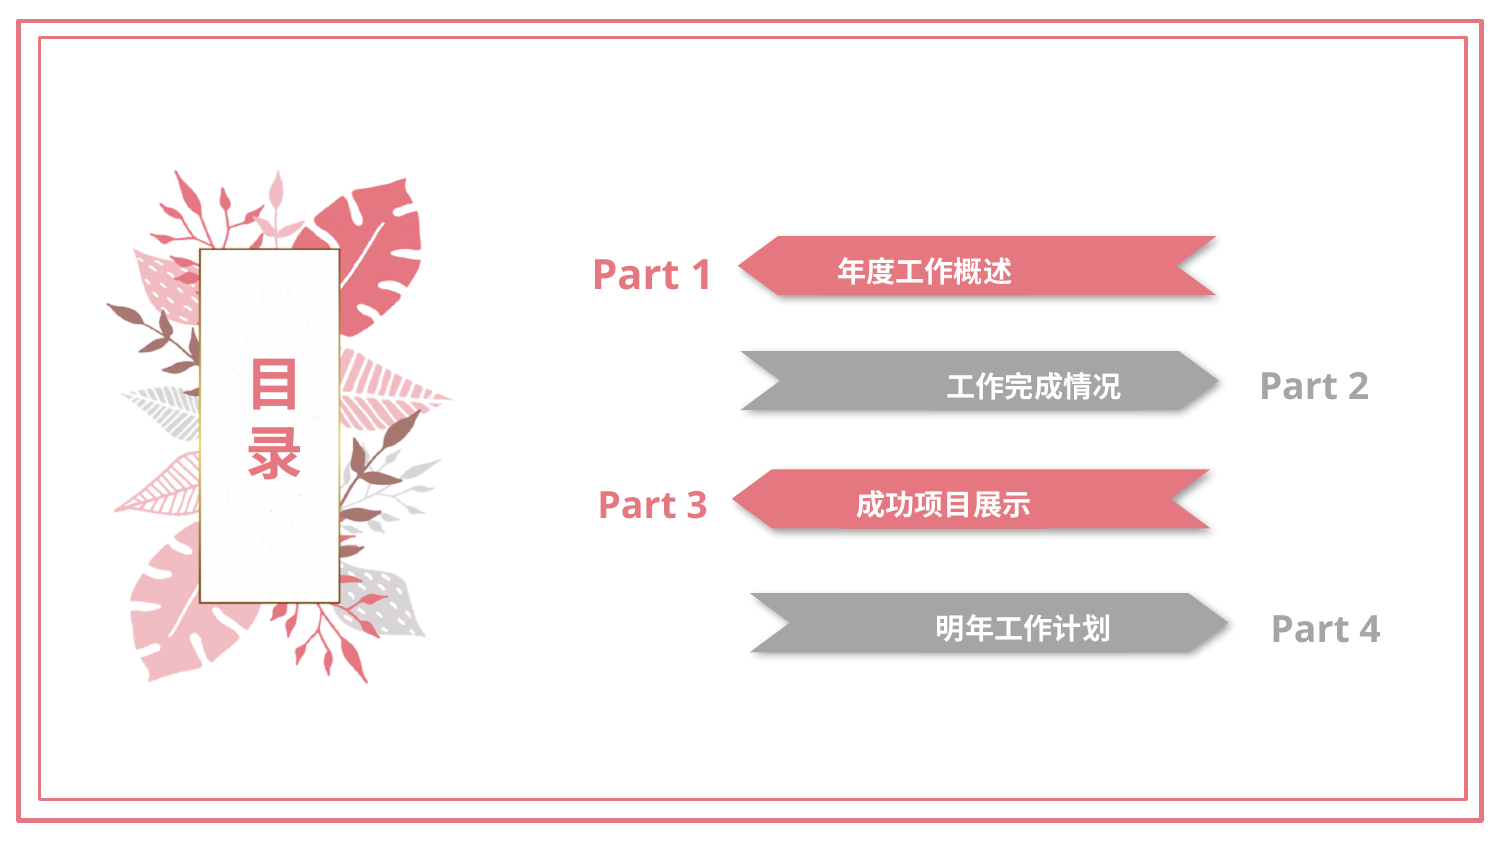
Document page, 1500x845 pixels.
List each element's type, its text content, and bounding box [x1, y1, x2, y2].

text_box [749, 592, 1229, 654]
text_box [731, 468, 1211, 530]
text_box Part 3 [585, 475, 720, 532]
text_box Part 4 [1259, 599, 1393, 656]
picture [8, 157, 547, 695]
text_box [737, 235, 1217, 297]
text_box Part 1 [579, 242, 726, 304]
text_box Part 2 [1247, 356, 1381, 414]
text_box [740, 350, 1219, 412]
